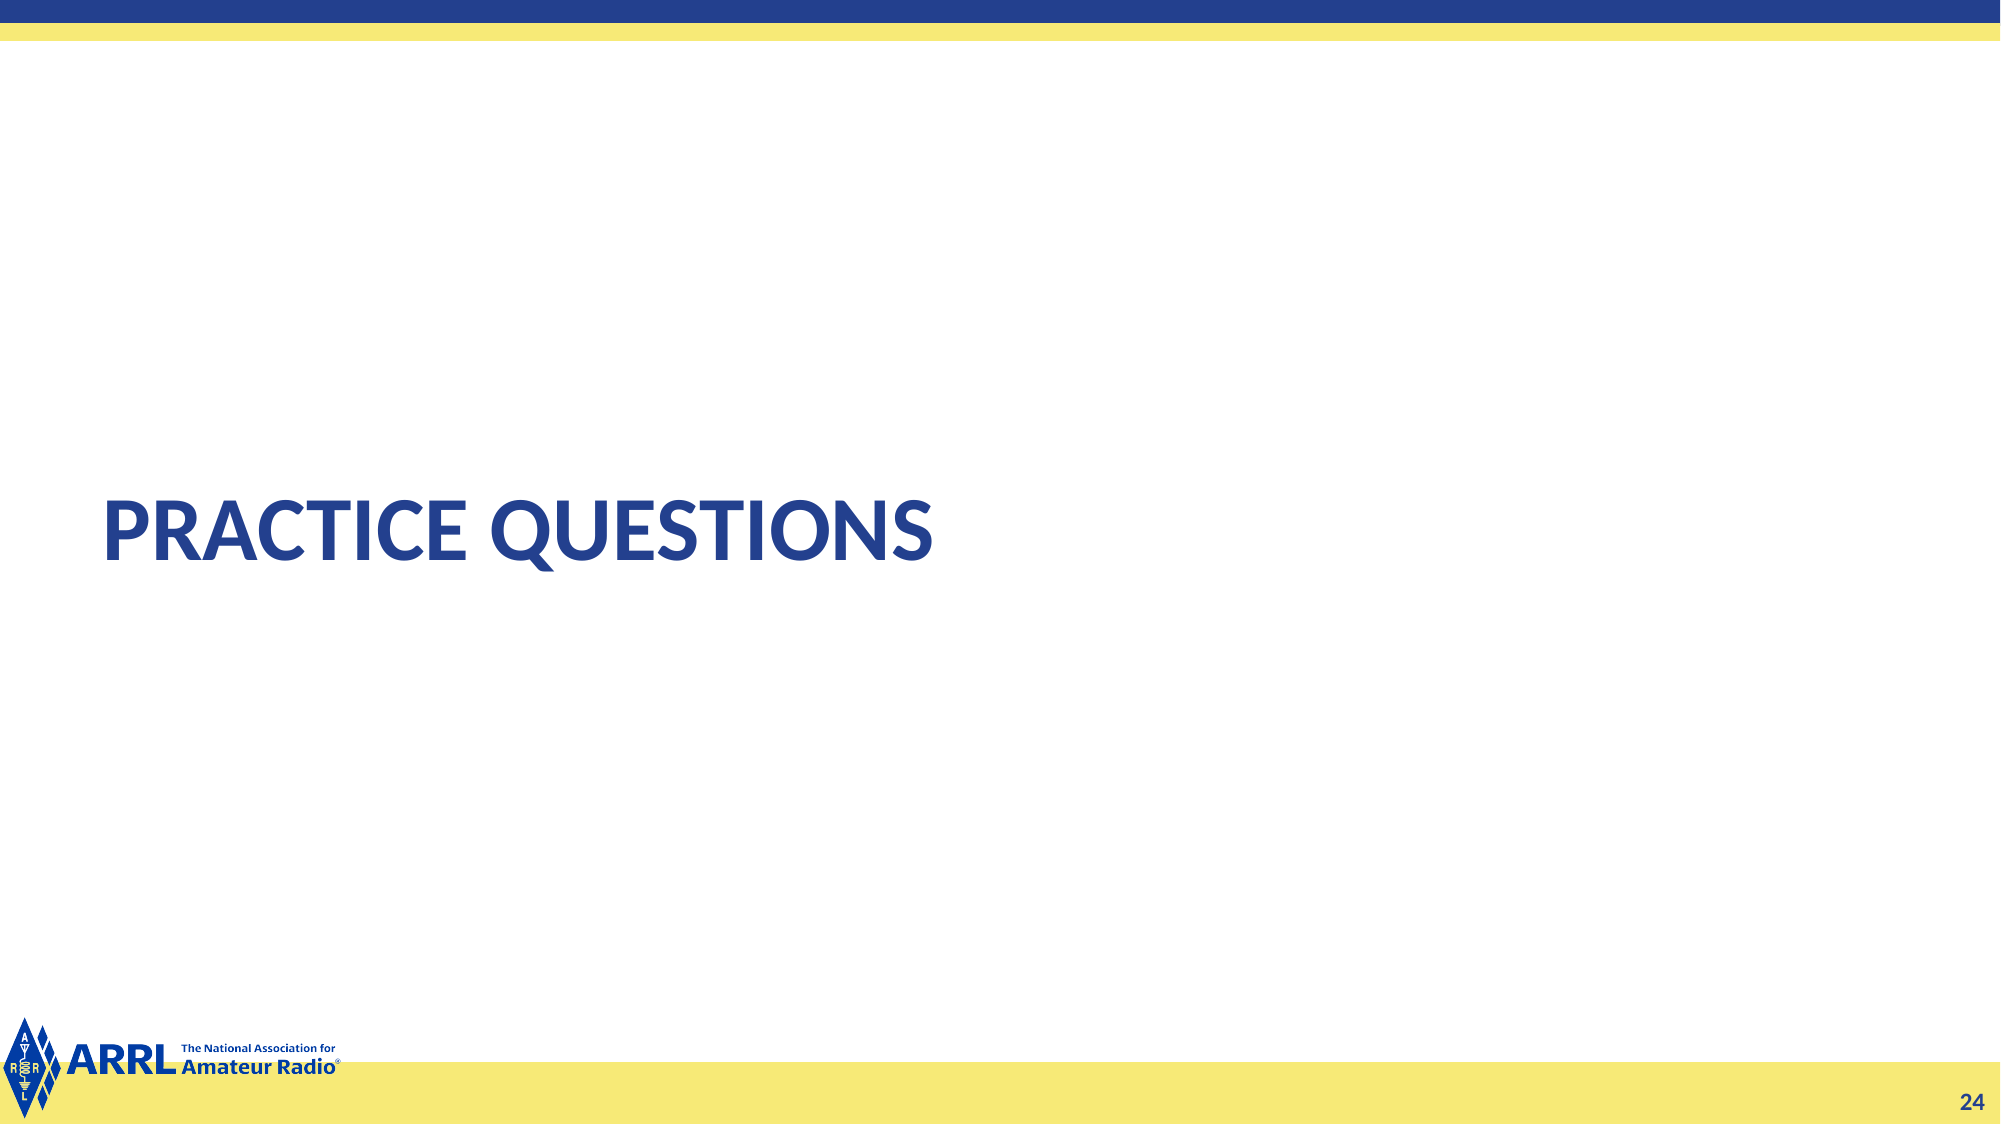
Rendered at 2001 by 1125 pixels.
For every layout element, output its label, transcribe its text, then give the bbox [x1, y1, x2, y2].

picture [1, 1015, 342, 1121]
title PRACTICE QUESTIONS [87, 437, 1888, 625]
